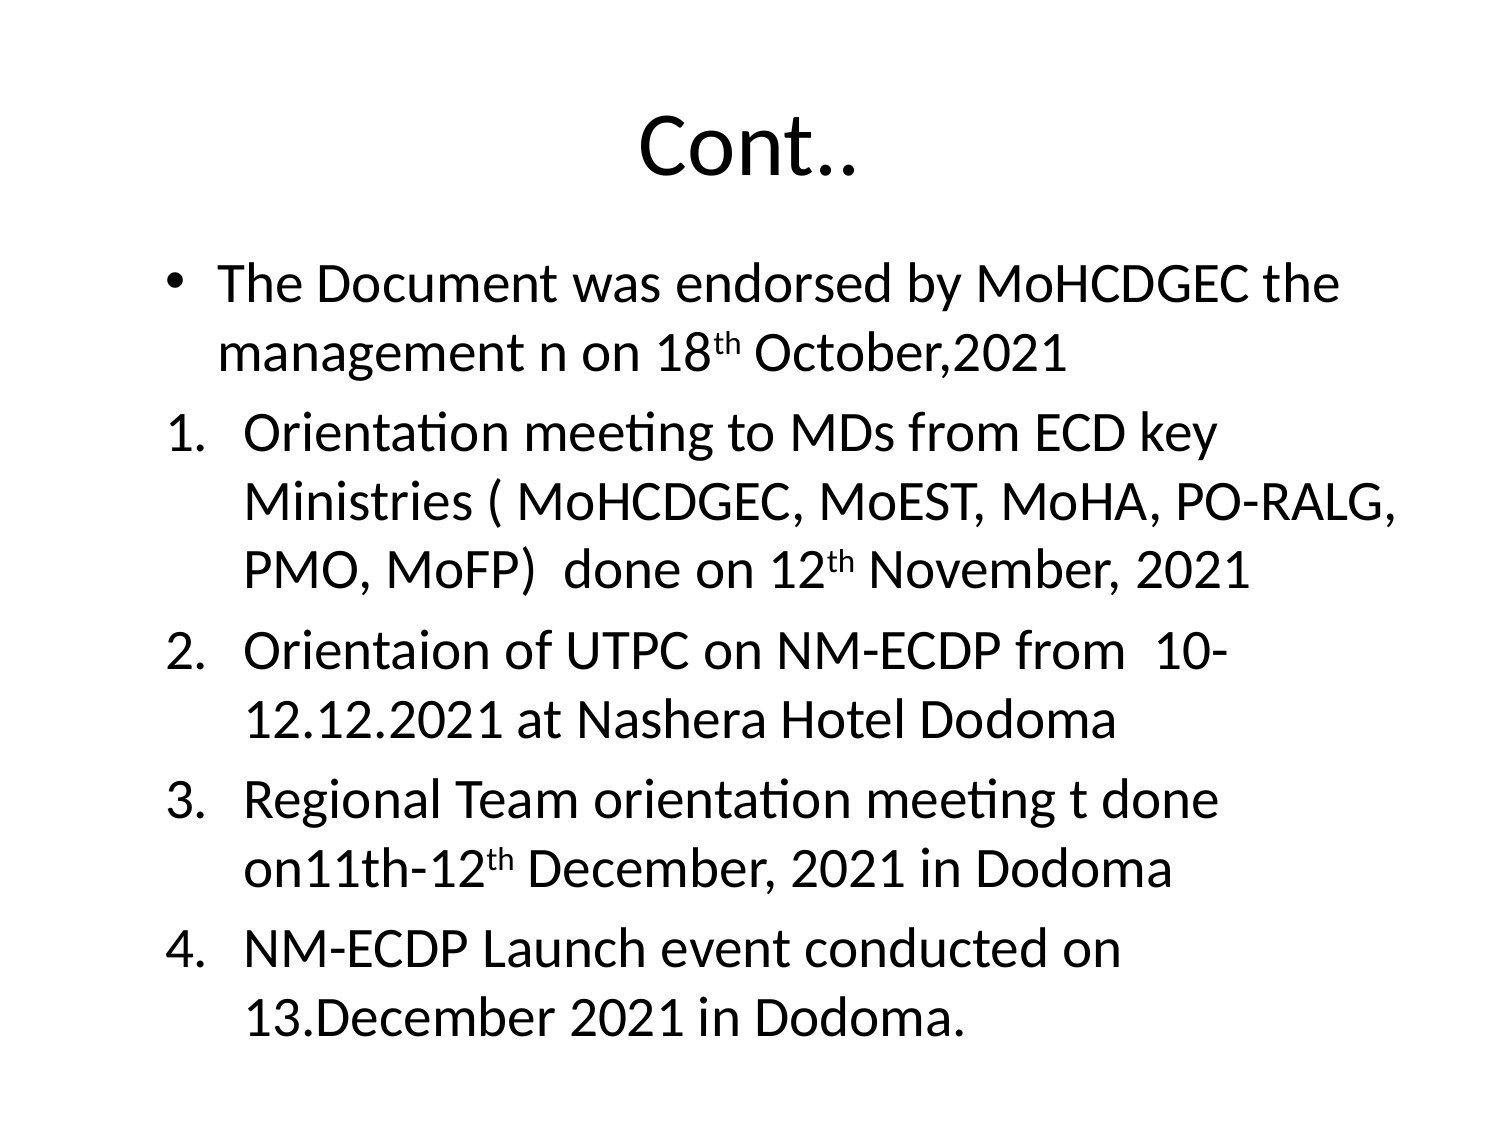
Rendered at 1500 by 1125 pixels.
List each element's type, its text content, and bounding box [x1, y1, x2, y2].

list The Document was endorsed by MoHCDGEC the management n on 18th October,2021 Orientation meeting to MDs from ECD key Ministries ( MoHCDGEC, MoEST, MoHA, PO-RALG, PMO, MoFP) done on 12th November, 2021 Orientaion of UTPC on NM-ECDP from 10-12.12.2021 at Nashera Hotel Dodoma Regional Team orientation meeting t done on11th-12th December, 2021 in Dodoma NM-ECDP Launch event conducted on 13.December 2021 in Dodoma. [150, 237, 1425, 1125]
title Cont.. [75, 45, 1425, 233]
